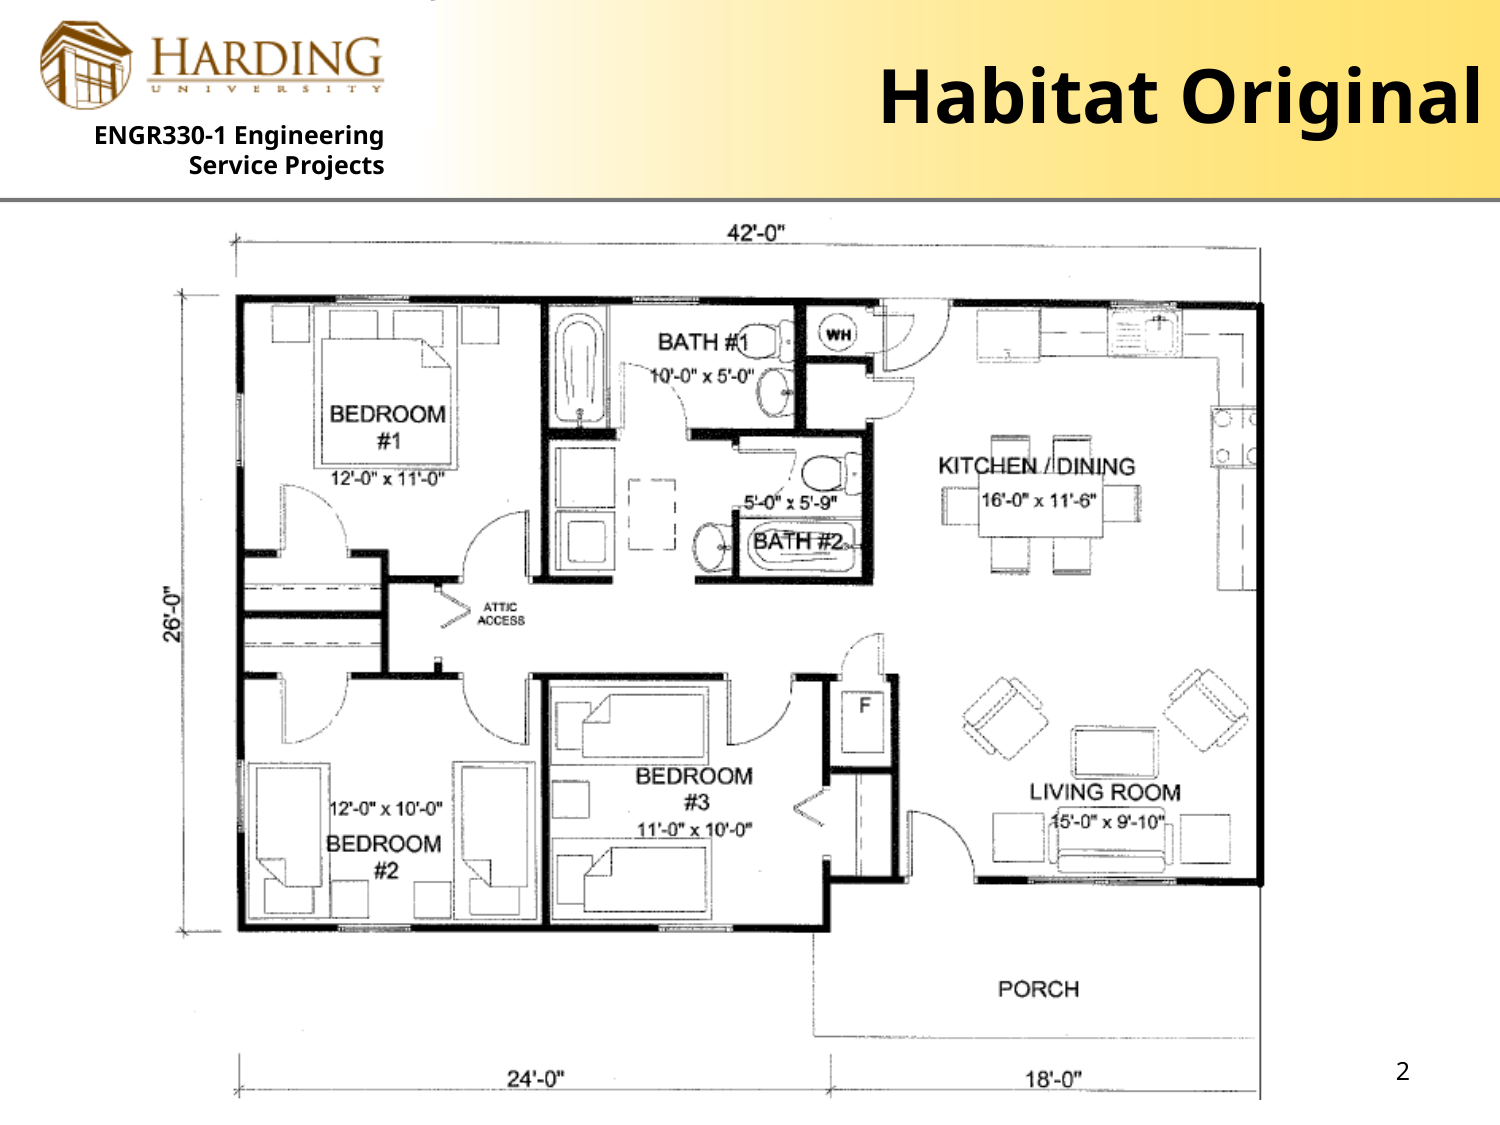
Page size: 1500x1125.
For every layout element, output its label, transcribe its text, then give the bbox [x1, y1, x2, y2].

slide_number 2 [1355, 1042, 1425, 1103]
title Habitat Original [399, 0, 1500, 188]
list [137, 212, 1352, 1101]
picture [0, 0, 399, 129]
